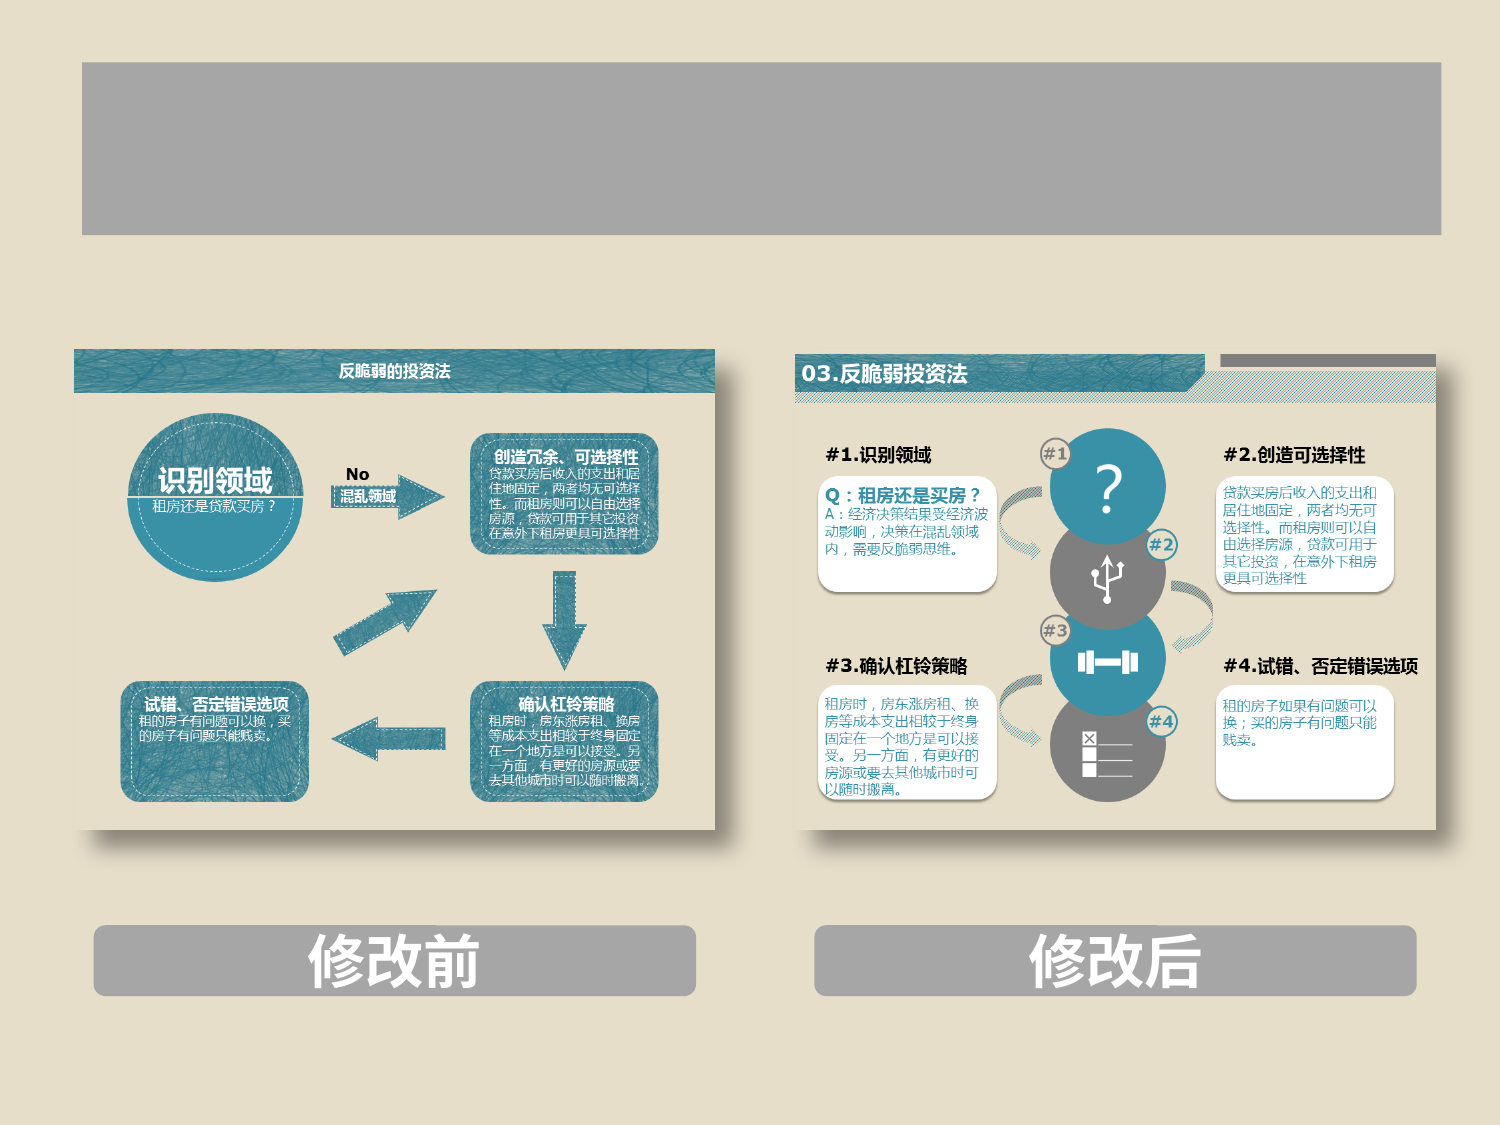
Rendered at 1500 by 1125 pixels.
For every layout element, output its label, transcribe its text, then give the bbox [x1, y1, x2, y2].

text_box 修改前 [93, 925, 697, 997]
text_box 修改后 [814, 925, 1417, 997]
picture [795, 349, 1436, 831]
picture [74, 349, 716, 831]
text_box [82, 62, 1442, 236]
